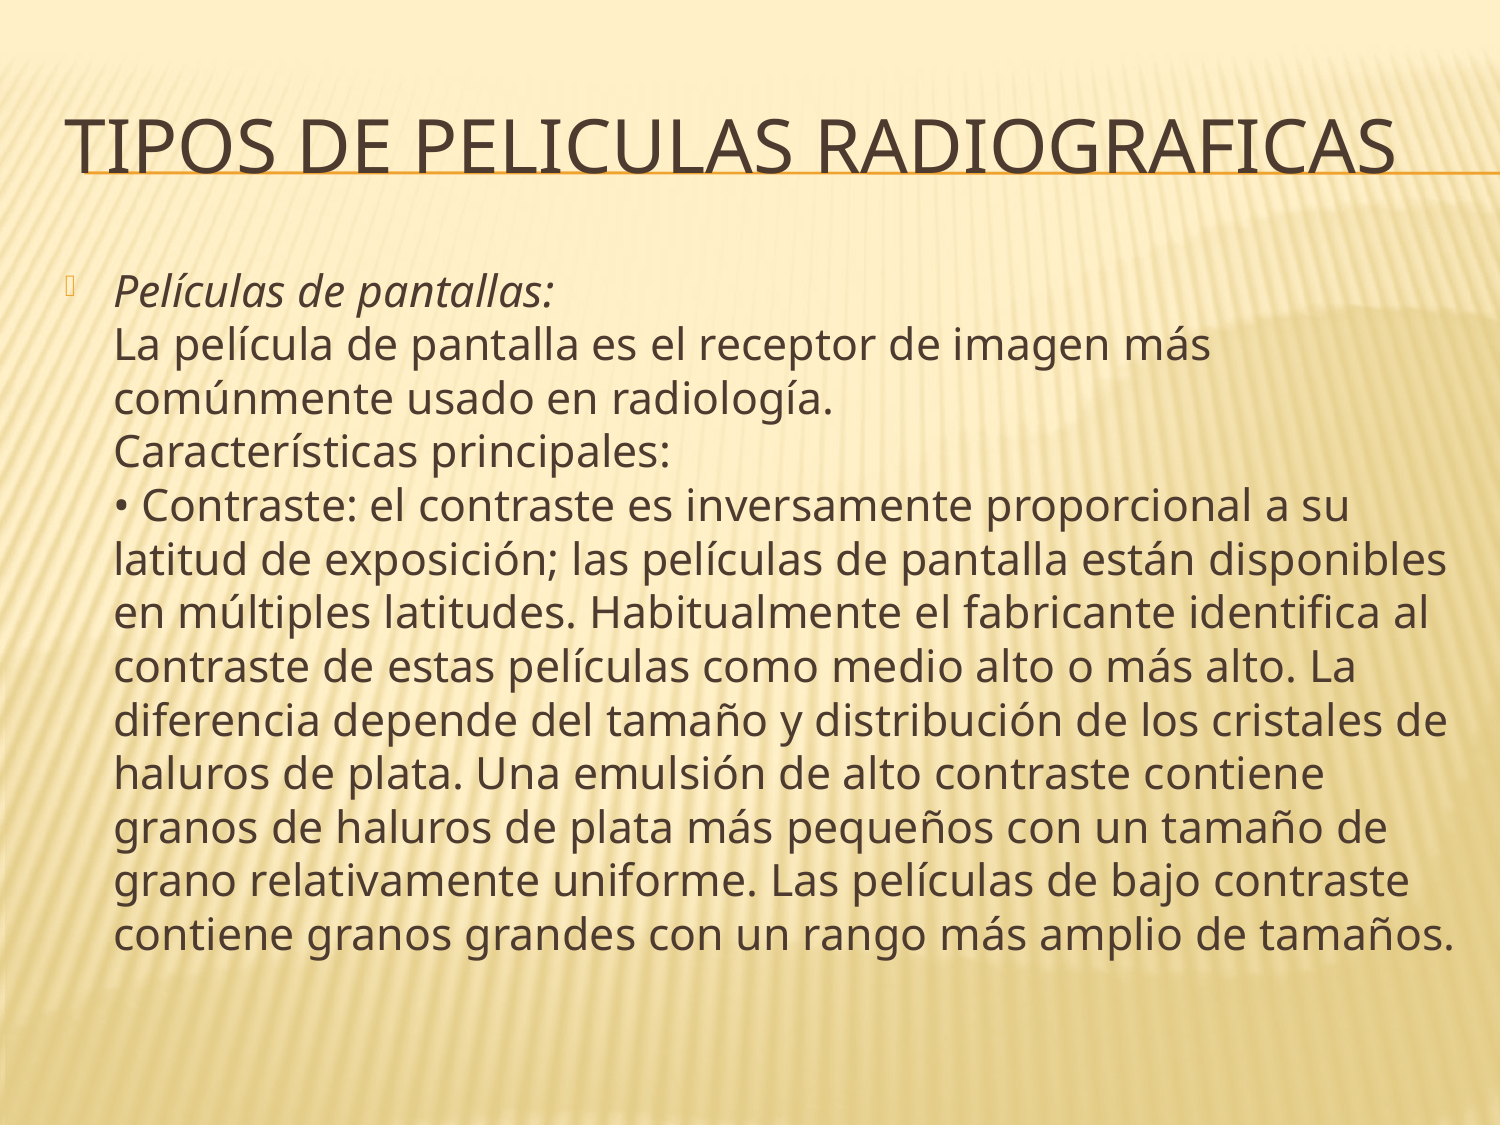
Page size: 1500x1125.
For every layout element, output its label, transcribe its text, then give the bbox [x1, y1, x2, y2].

title TIPOS DE PELICULAS RADIOGRAFICAS [50, 75, 1475, 213]
list Películas de pantallas: La película de pantalla es el receptor de imagen más comúnmente usado en radiología. Características principales: • Contraste: el contraste es inversamente proporcional a su latitud de exposición; las películas de pantalla están disponibles en múltiples latitudes. Habitualmente el fabricante identifica al contraste de estas películas como medio alto o más alto. La diferencia depende del tamaño y distribución de los cristales de haluros de plata. Una emulsión de alto contraste contiene granos de haluros de plata más pequeños con un tamaño de grano relativamente uniforme. Las películas de bajo contraste contiene granos grandes con un rango más amplio de tamaños. [50, 254, 1475, 998]
